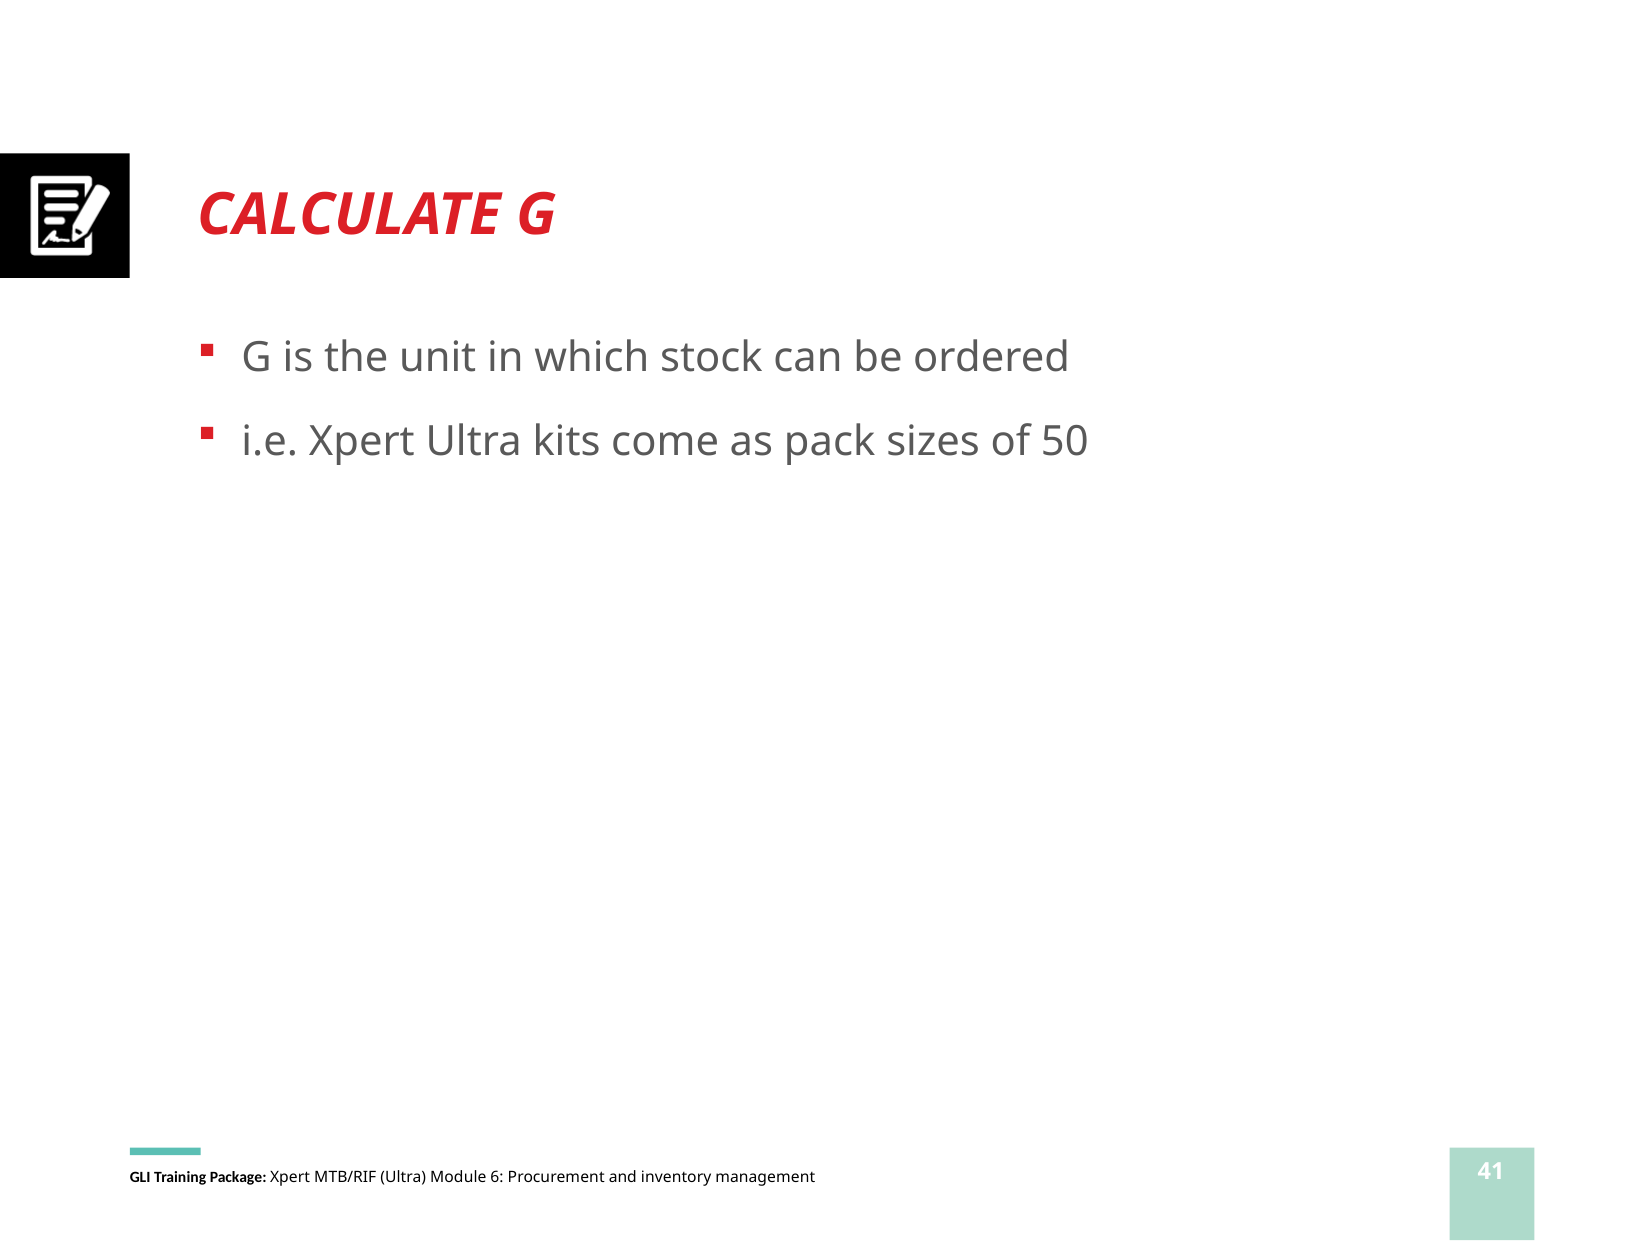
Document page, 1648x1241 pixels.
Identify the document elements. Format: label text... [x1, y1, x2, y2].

picture [12, 158, 122, 270]
list G is the unit in which stock can be ordered i.e. Xpert Ultra kits come as pack sizes of 50 [197, 330, 1450, 1087]
title CALCULATE G [197, 153, 1450, 278]
